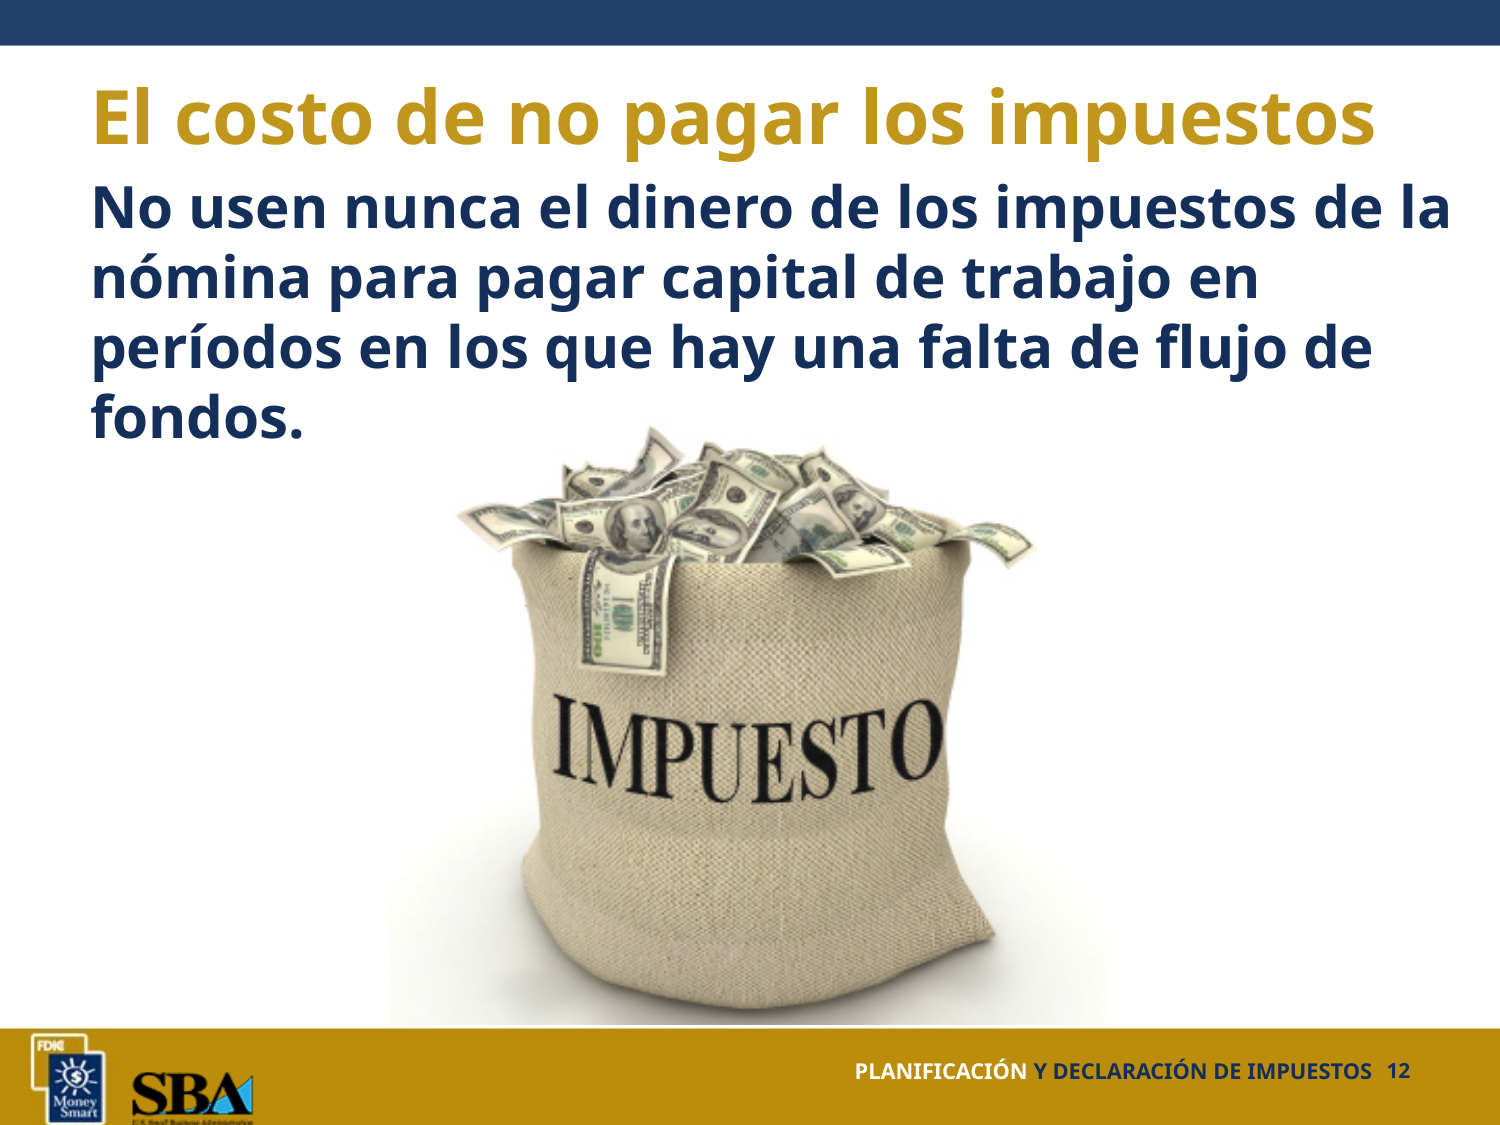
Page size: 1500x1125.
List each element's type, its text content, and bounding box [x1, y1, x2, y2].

title El costo de no pagar los impuestos [74, 62, 1426, 162]
picture [0, 0, 1500, 1125]
list No usen nunca el dinero de los impuestos de la nómina para pagar capital de trabajo en períodos en los que hay una falta de flujo de fondos. [74, 162, 1488, 863]
